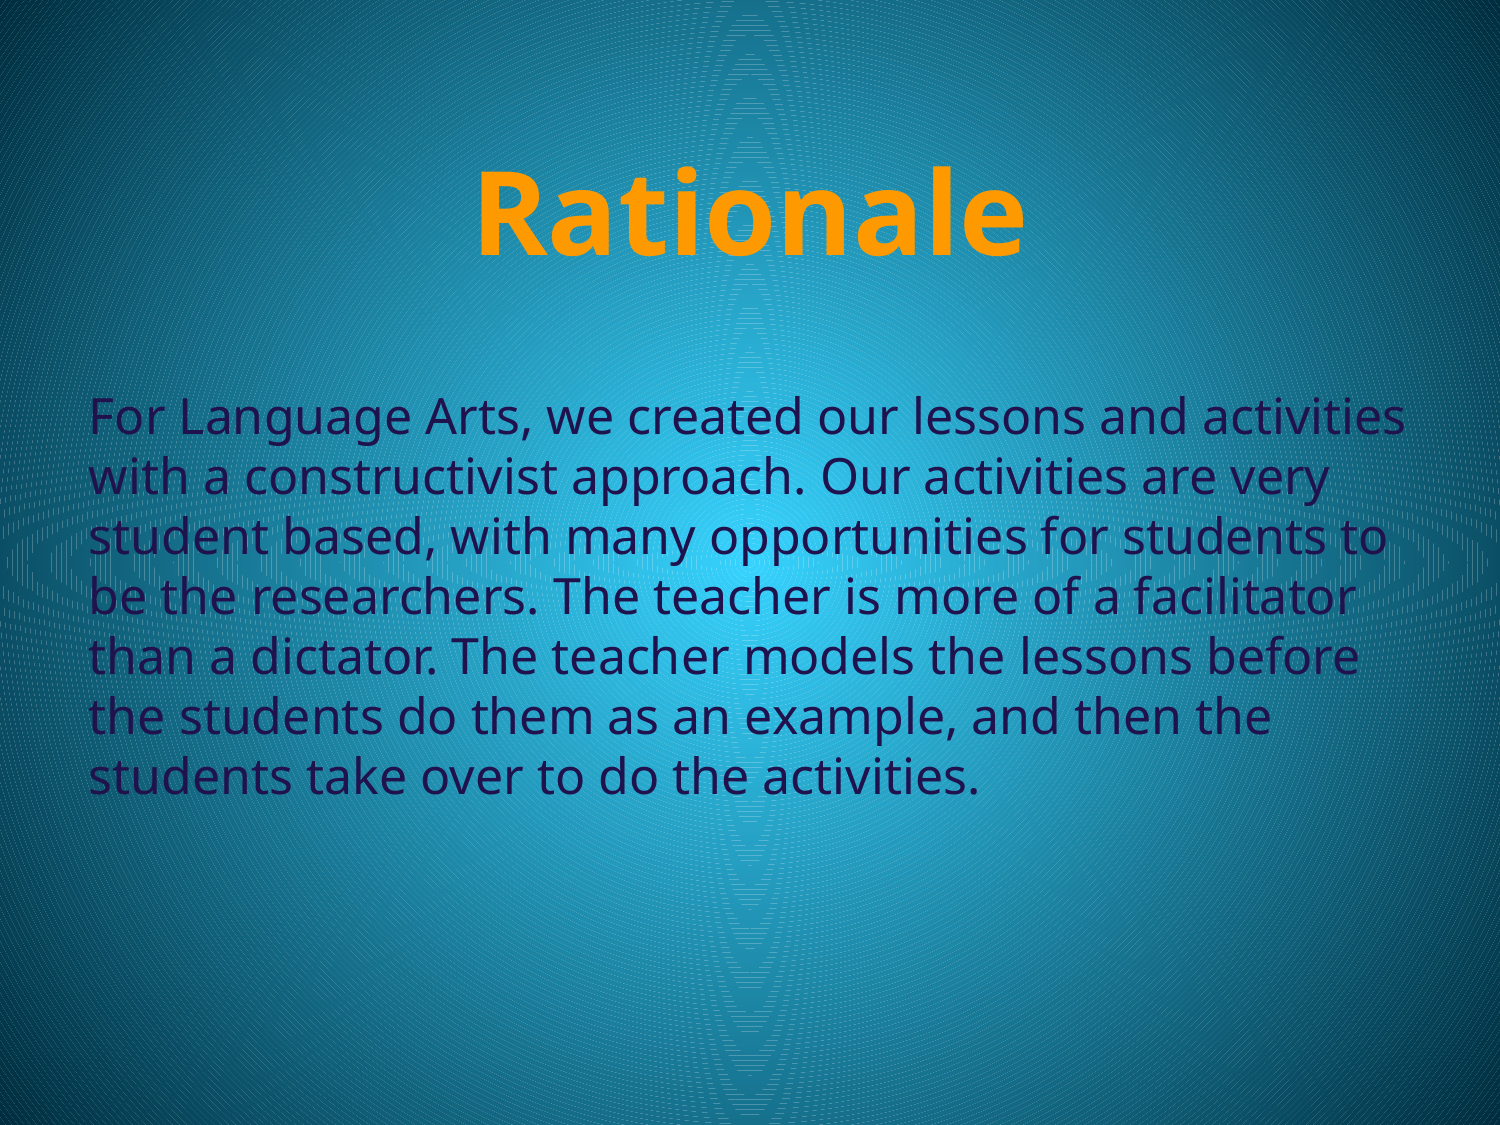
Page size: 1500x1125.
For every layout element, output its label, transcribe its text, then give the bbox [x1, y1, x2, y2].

title Rationale [59, 100, 1441, 280]
text_box For Language Arts, we created our lessons and activities with a constructivist approach. Our activities are very student based, with many opportunities for students to be the researchers. The teacher is more of a facilitator than a dictator. The teacher models the lessons before the students do them as an example, and then the students take over to do the activities. [73, 369, 1434, 1041]
